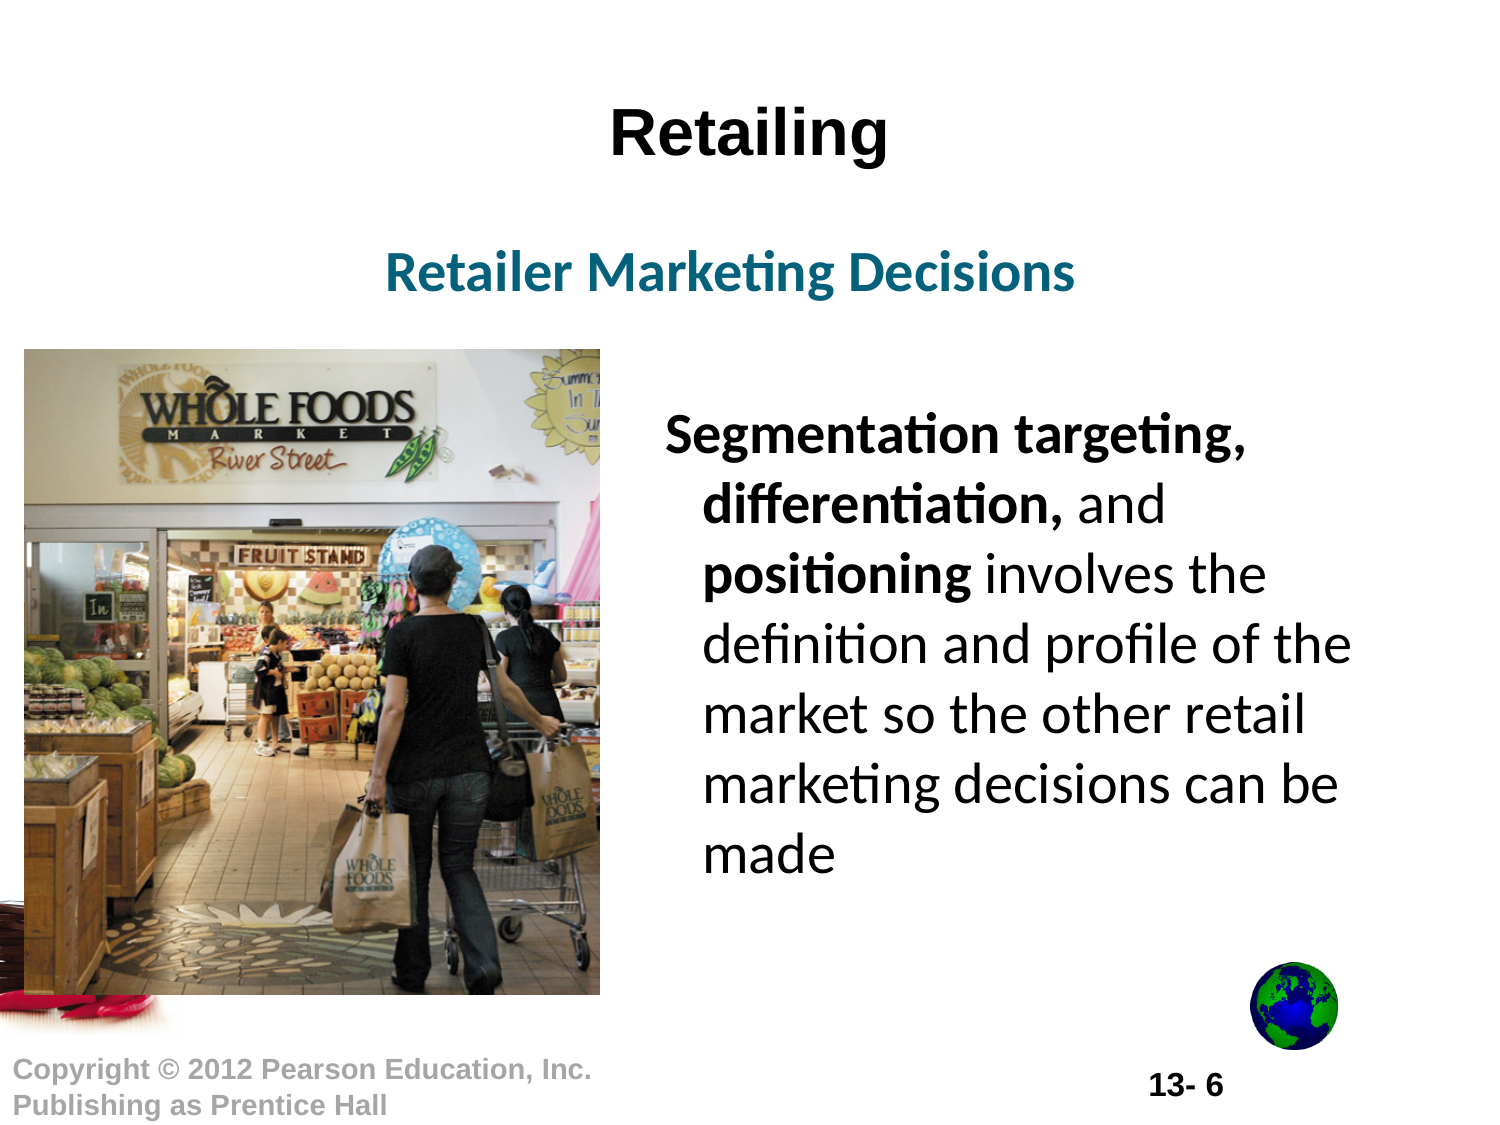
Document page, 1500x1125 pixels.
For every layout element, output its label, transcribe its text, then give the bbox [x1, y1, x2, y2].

title Retailing [112, 37, 1388, 226]
picture [1250, 962, 1338, 1050]
picture [0, 349, 601, 1039]
list Segmentation targeting, differentiation, and positioning involves the definition and profile of the market so the other retail marketing decisions can be made [649, 387, 1388, 1063]
list Retailer Marketing Decisions [149, 237, 1326, 301]
